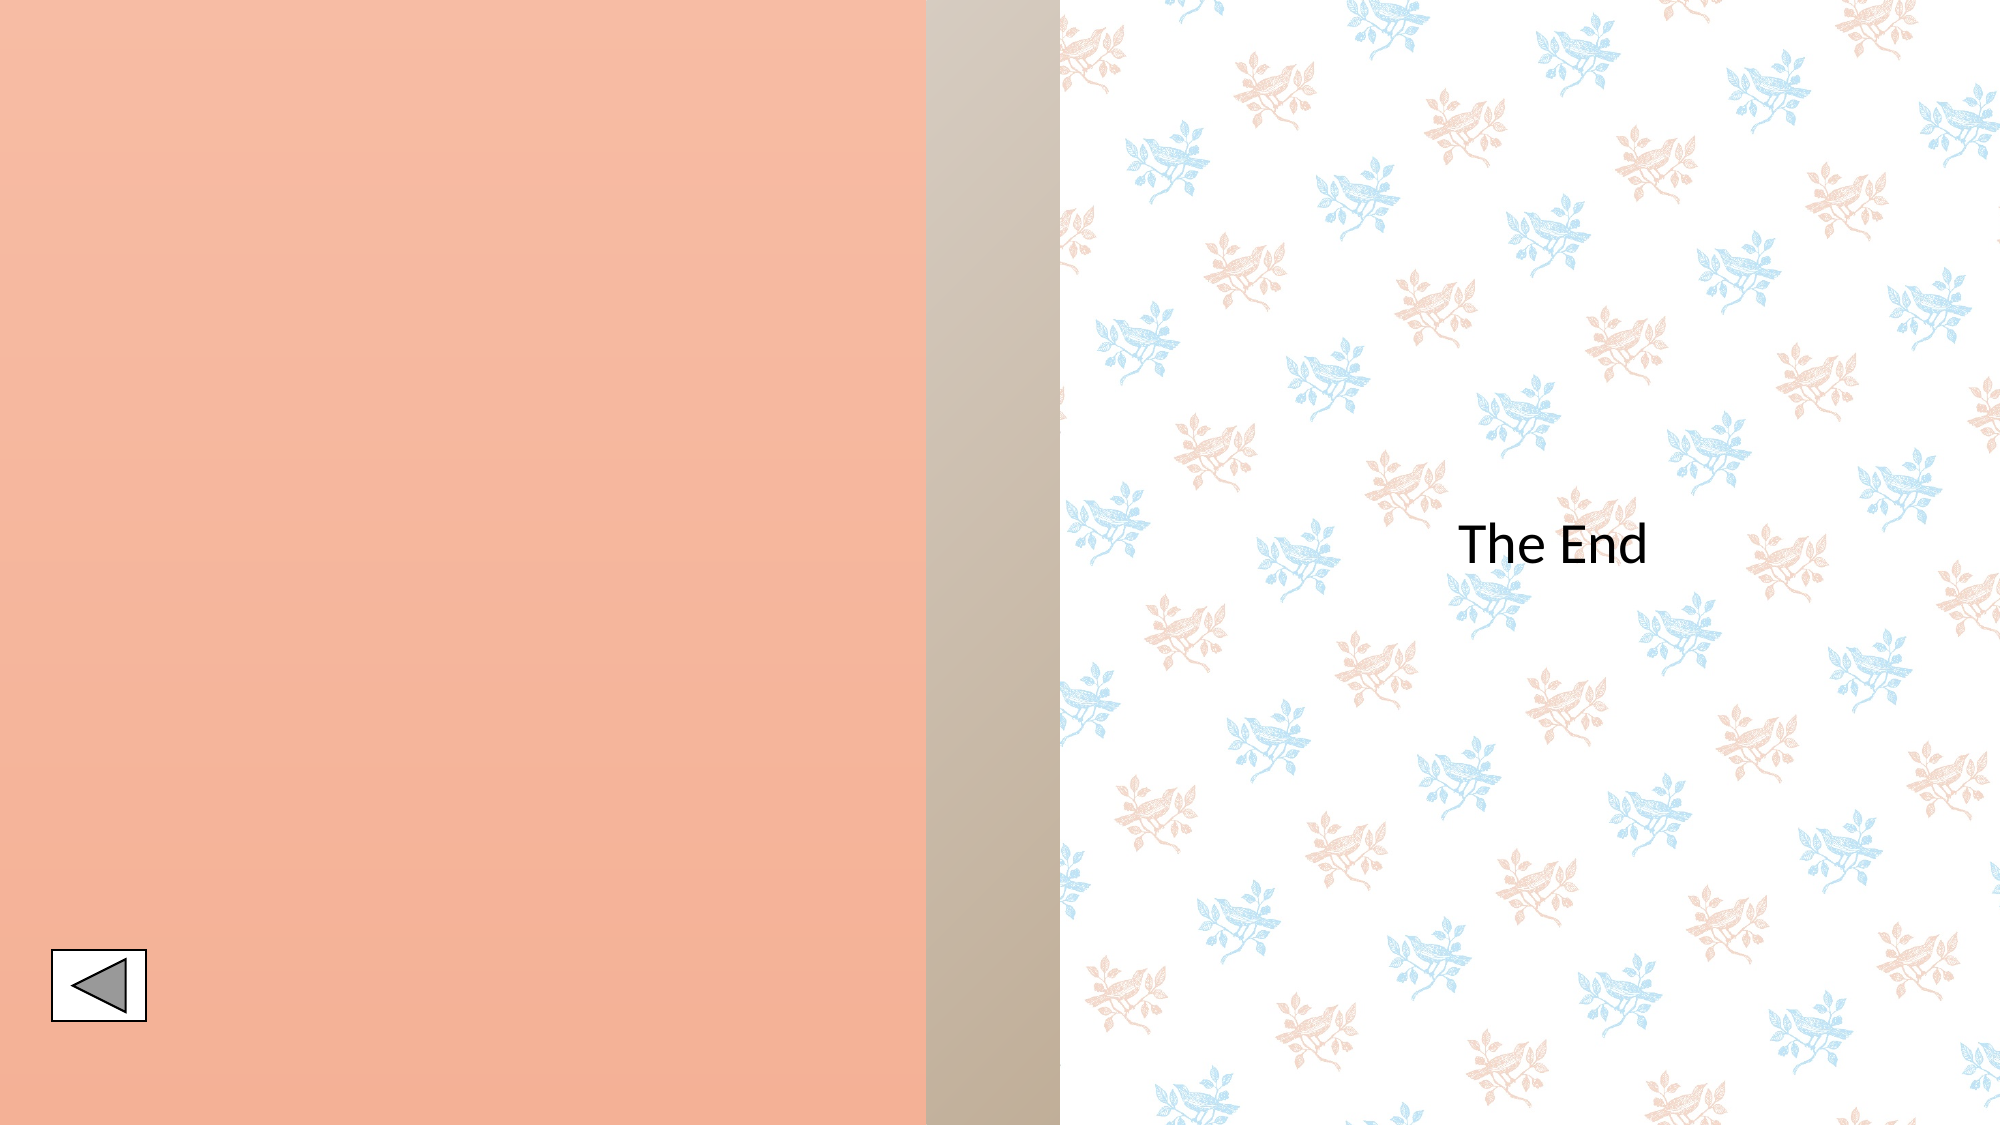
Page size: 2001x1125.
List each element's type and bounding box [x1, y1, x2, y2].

text_box [925, 0, 1060, 1125]
text_box [0, 0, 925, 1125]
text_box [51, 949, 147, 1022]
picture [1060, 0, 2000, 1125]
